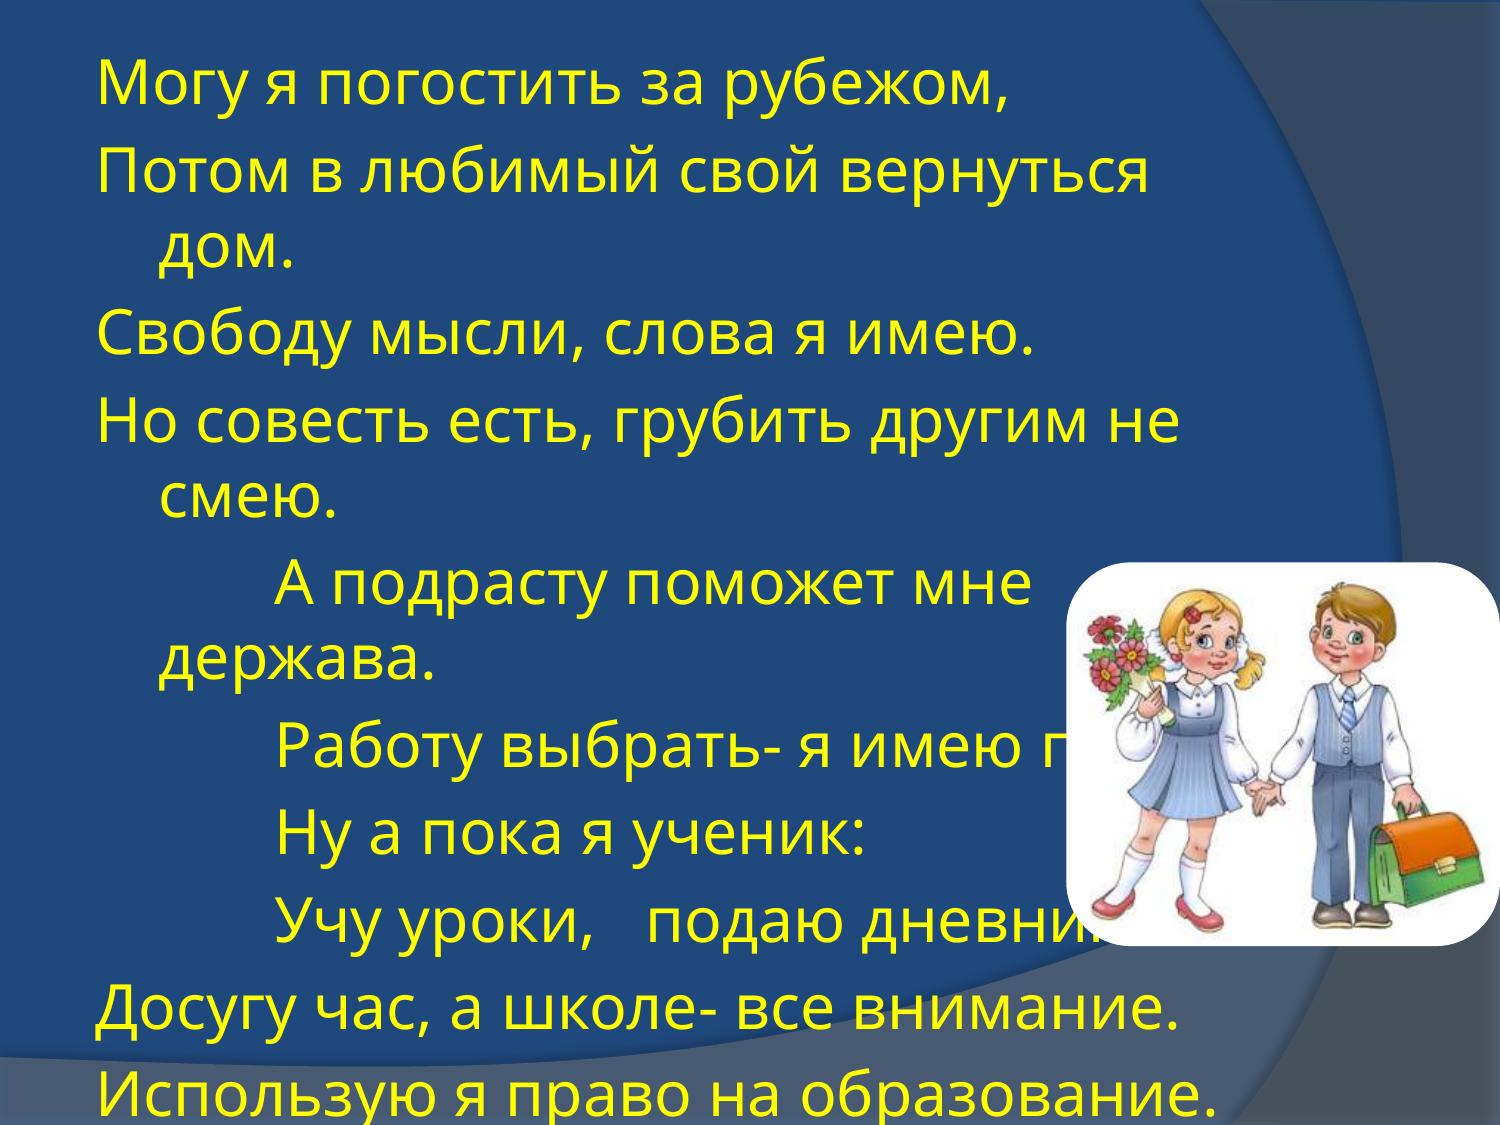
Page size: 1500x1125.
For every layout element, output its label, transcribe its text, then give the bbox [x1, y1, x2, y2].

list Могу я погостить за рубежом, Потом в любимый свой вернуться дом. Свободу мысли, слова я имею. Но совесть есть, грубить другим не смею. А подрасту поможет мне держава. Работу выбрать- я имею право. Ну а пока я ученик: Учу уроки, подаю дневник. Досугу час, а школе- все внимание. Использую я право на образование. [75, 35, 1300, 1090]
picture [1066, 562, 1500, 947]
